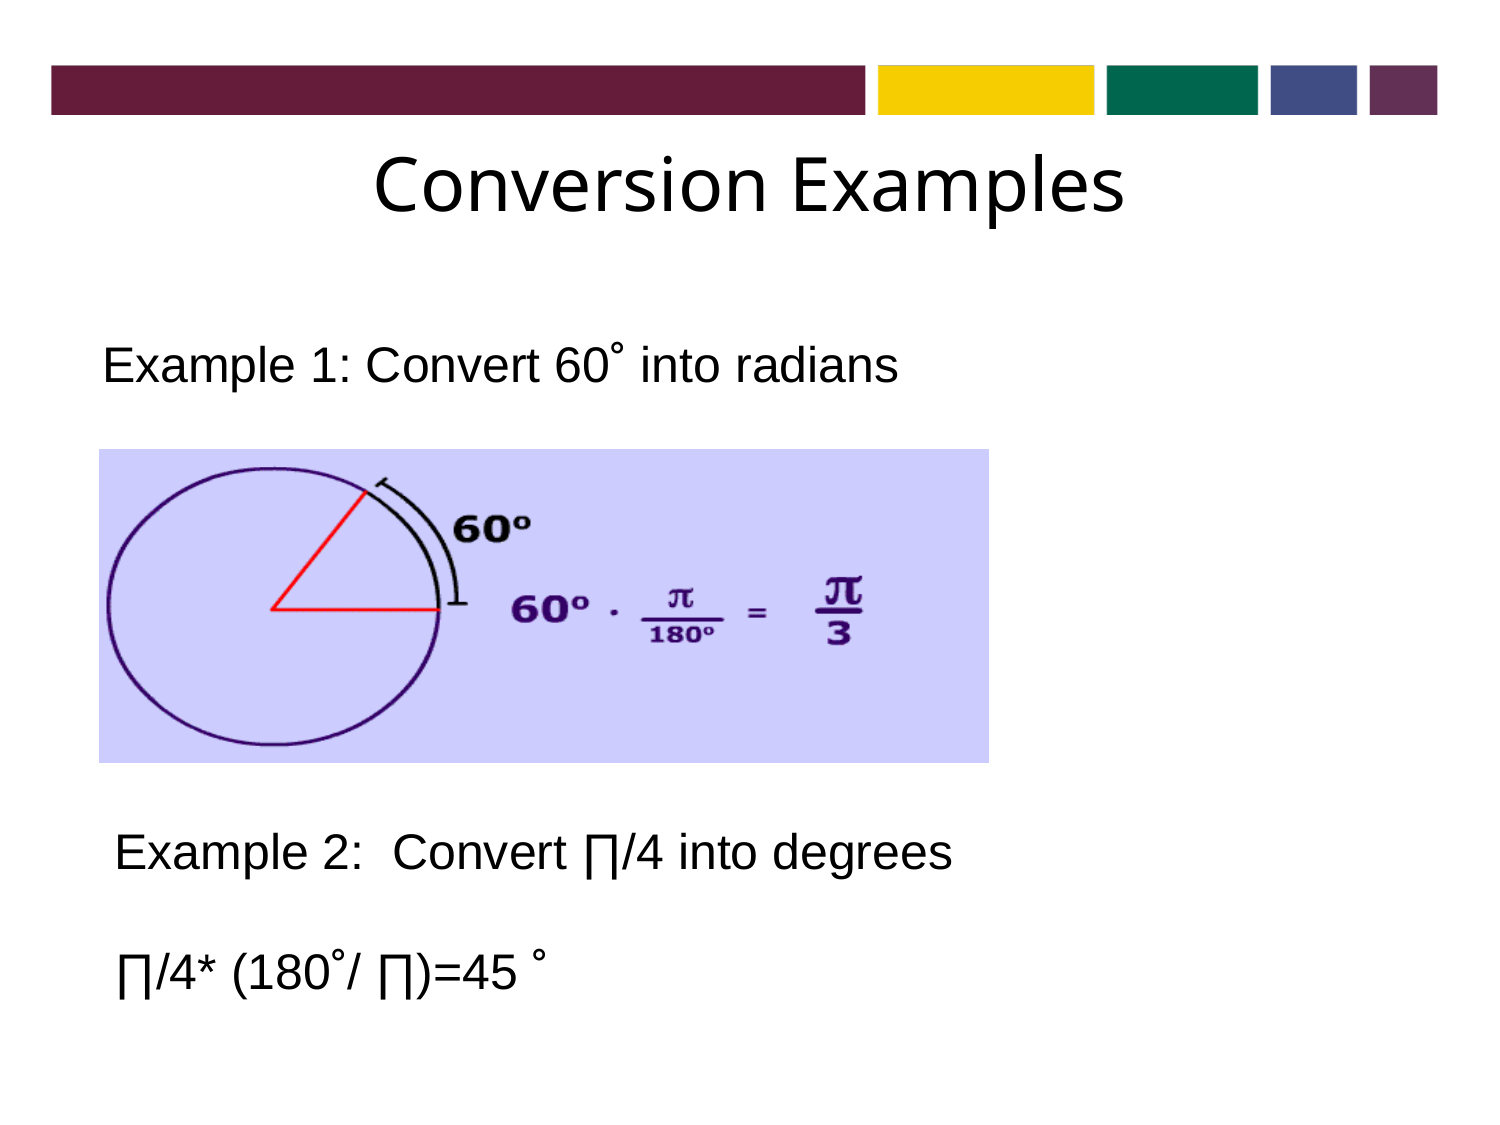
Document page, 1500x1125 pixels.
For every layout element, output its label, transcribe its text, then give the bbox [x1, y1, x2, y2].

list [99, 449, 990, 763]
text_box Example 1: Convert 60˚ into radians [87, 324, 1450, 400]
text_box Example 2: Convert ∏/4 into degrees ∏/4* (180˚/ ∏)=45 ˚ [99, 812, 1038, 1008]
picture [37, 49, 1438, 116]
title Conversion Examples [75, 123, 1425, 275]
